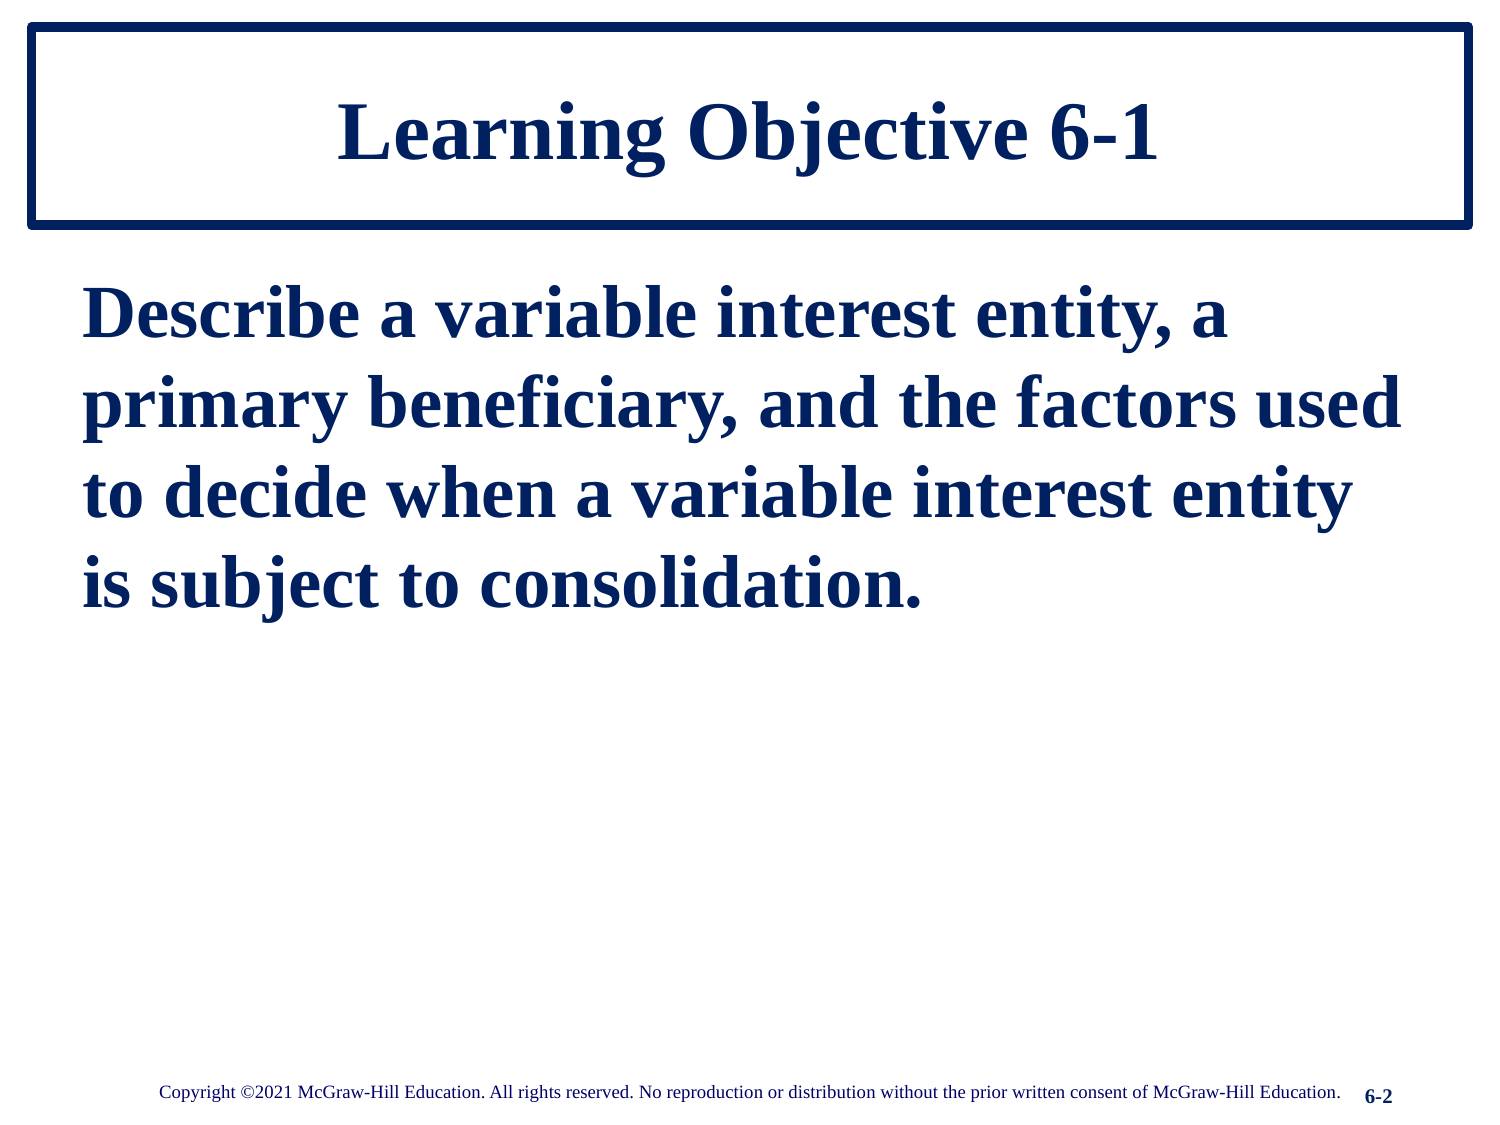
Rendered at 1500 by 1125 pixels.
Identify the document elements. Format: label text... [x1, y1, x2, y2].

title Learning Objective 6-1 [27, 22, 1473, 230]
text_box Copyright ©2021 McGraw-Hill Education. All rights reserved. No reproduction or distribution without the prior written consent of McGraw-Hill Education. [76, 1072, 1424, 1110]
slide_number 6-2 [1350, 1074, 1438, 1125]
text_box Describe a variable interest entity, a primary beneficiary, and the factors used to decide when a variable interest entity is subject to consolidation. [67, 254, 1433, 1065]
